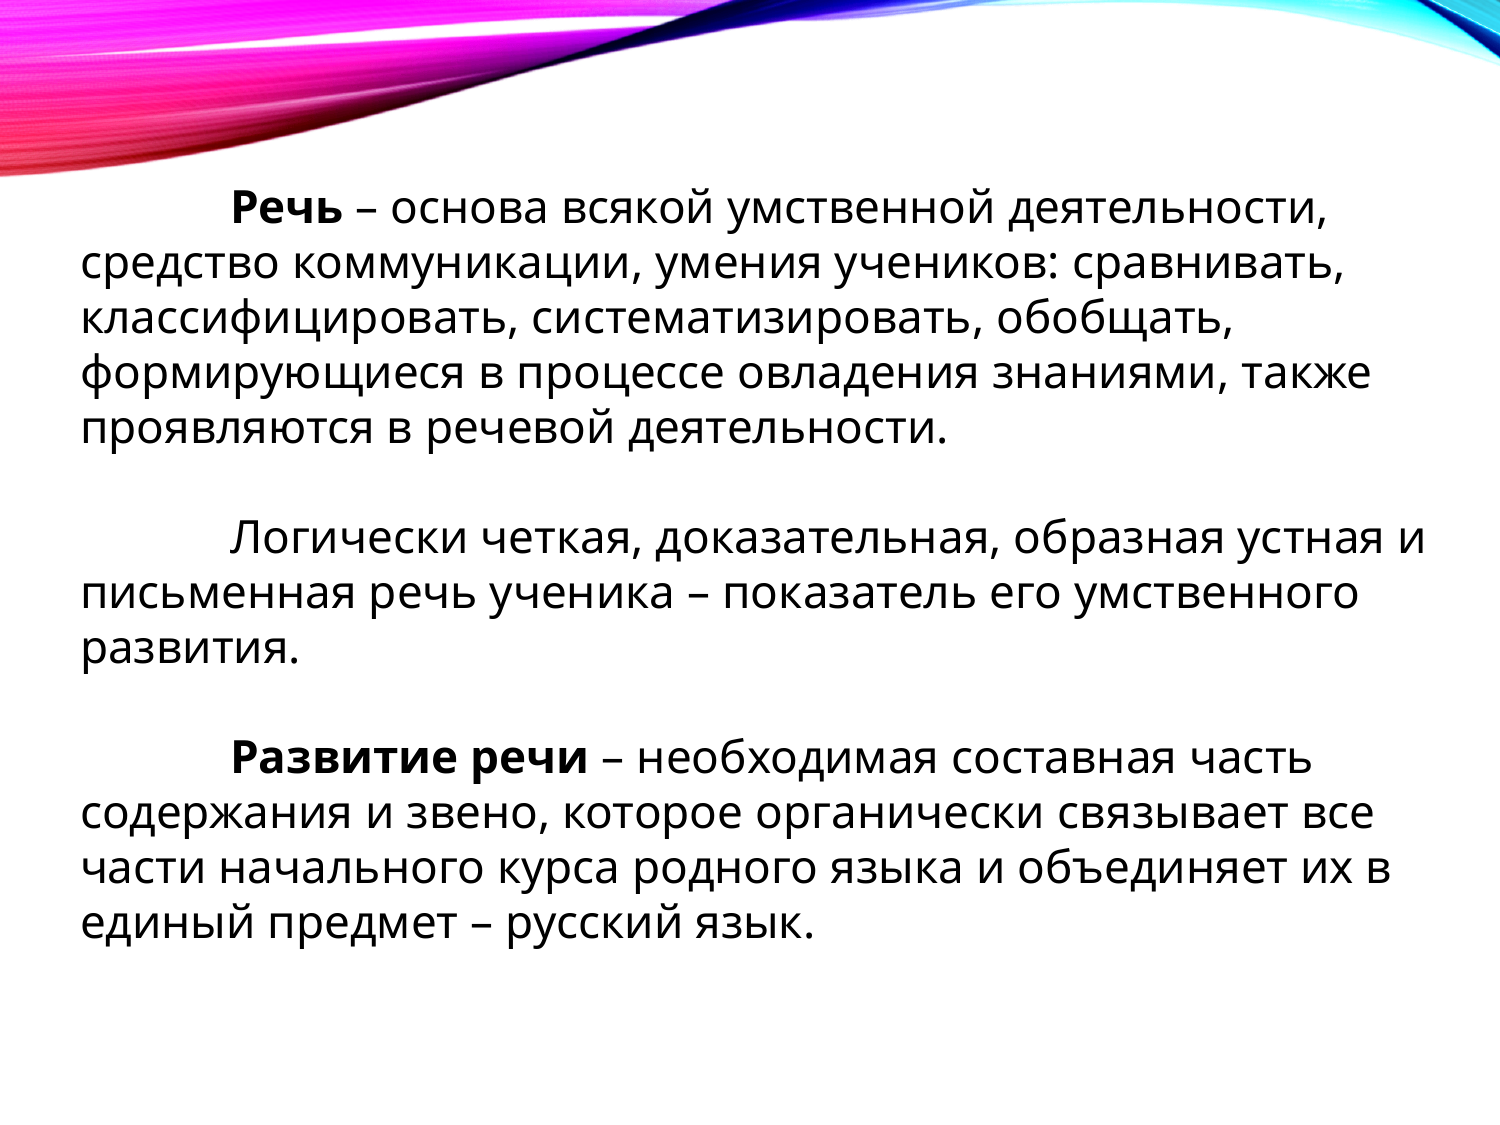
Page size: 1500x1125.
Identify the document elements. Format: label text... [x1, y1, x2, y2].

title Речь – основа всякой умственной деятельности, средство коммуникации, умения учеников: сравнивать, классифицировать, систематизировать, обобщать, формирующиеся в процессе овладения знаниями, также проявляются в речевой деятельности. Логически четкая, доказательная, образная устная и письменная речь ученика – показатель его умственного развития. Развитие речи – необходимая составная часть содержания и звено, которое органически связывает все части начального курса родного языка и объединяет их в единый предмет – русский язык. [64, 125, 1471, 1000]
picture [0, 0, 1500, 178]
